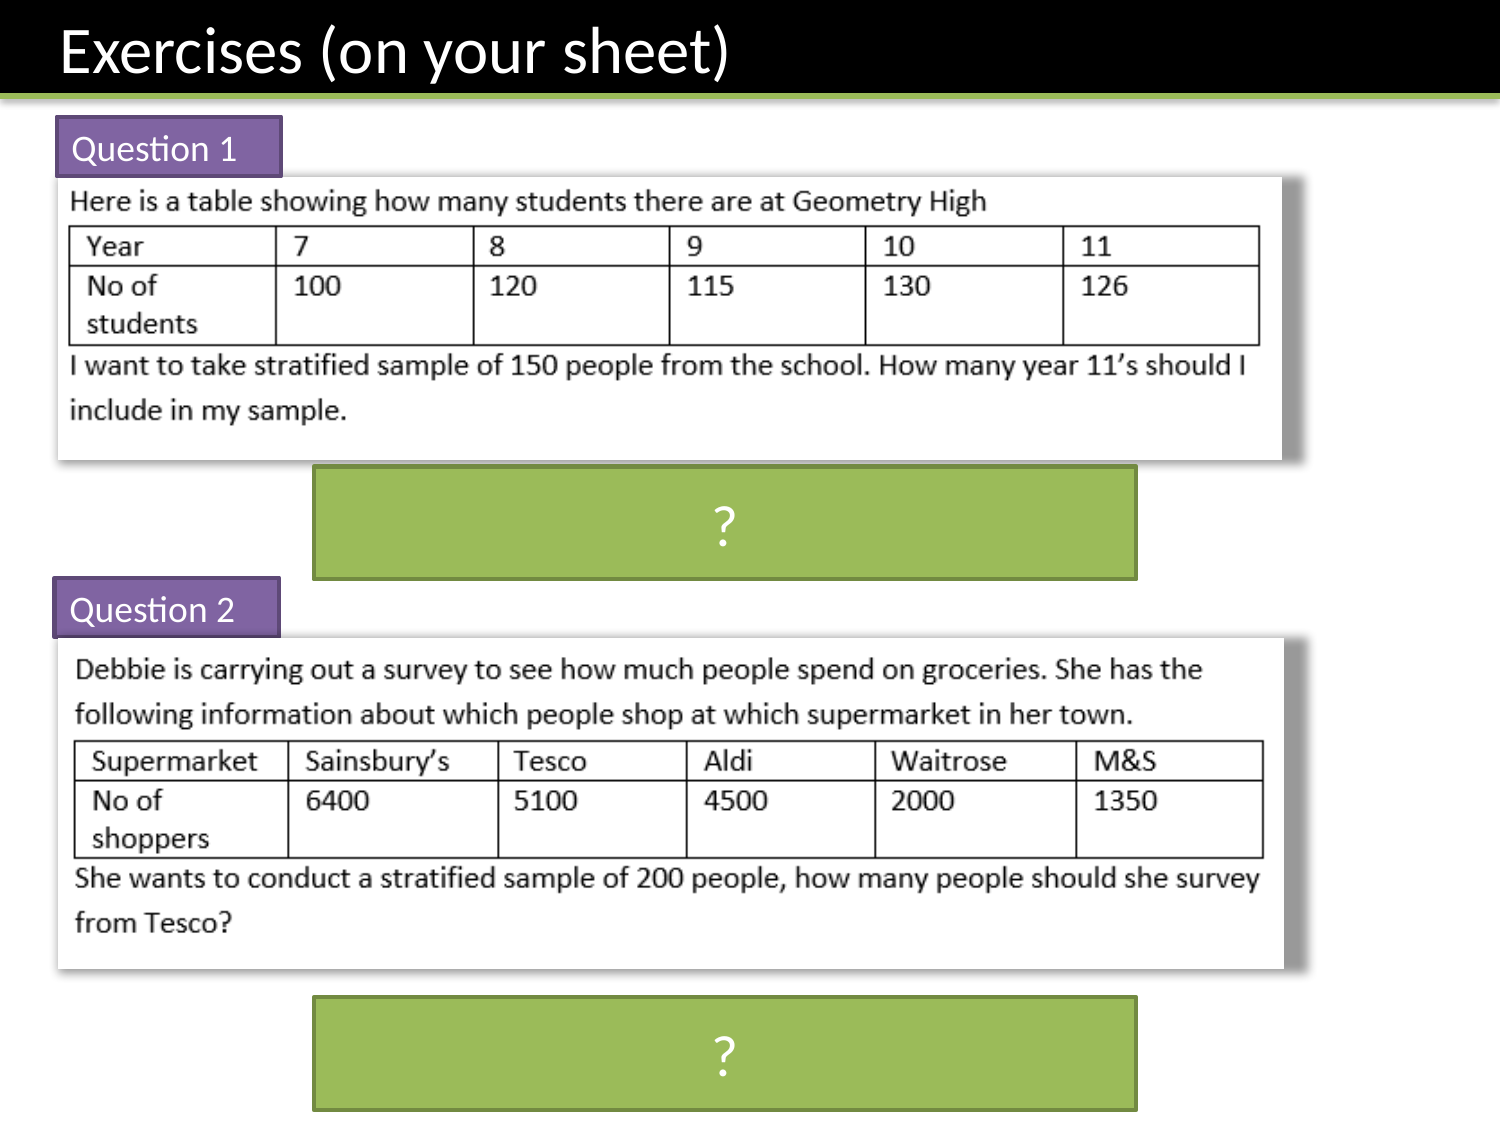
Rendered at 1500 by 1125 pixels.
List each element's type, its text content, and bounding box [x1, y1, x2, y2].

text_box Question 1 [55, 115, 283, 178]
text_box Question 2 [52, 576, 281, 638]
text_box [0, 0, 1500, 99]
picture [58, 638, 1285, 969]
text_box ? [312, 468, 1138, 581]
text_box ? [312, 995, 1138, 1112]
picture [58, 177, 1283, 460]
